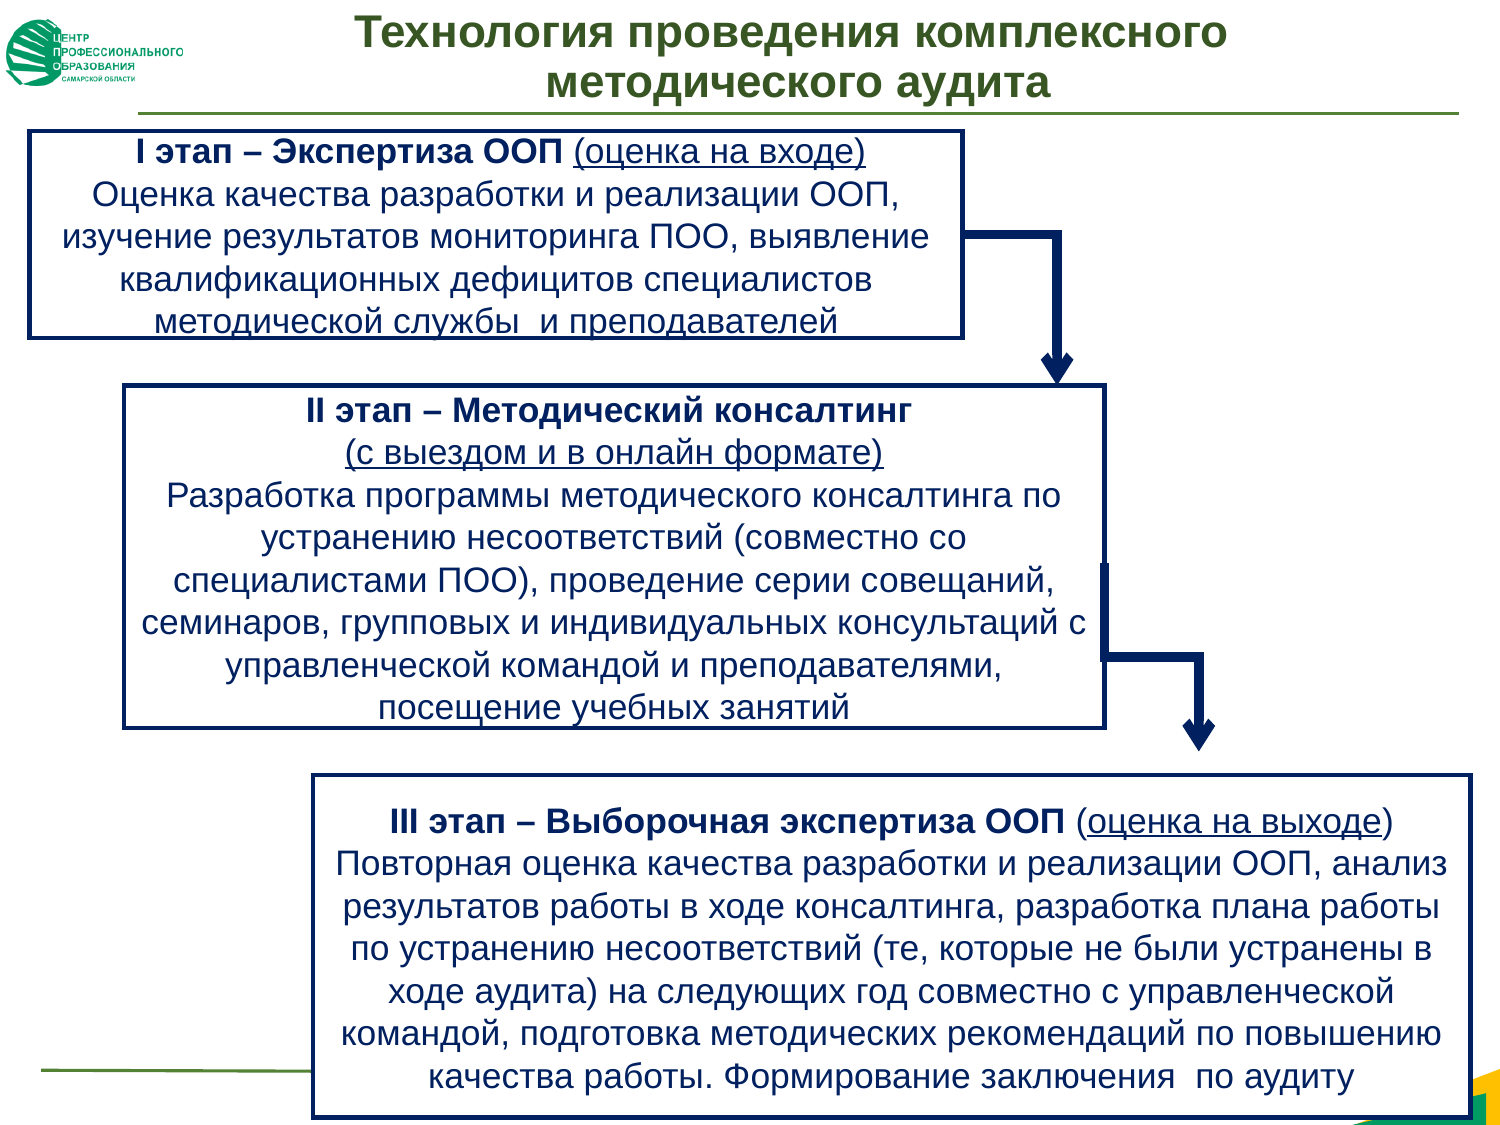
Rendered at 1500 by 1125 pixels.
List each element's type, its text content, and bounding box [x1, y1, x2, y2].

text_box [962, 234, 1058, 386]
picture [5, 19, 120, 86]
title Технология проведения комплексного методического аудита [120, 7, 1477, 109]
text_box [1057, 609, 1247, 705]
text_box III этап – Выборочная экспертиза ООП (оценка на выходе) Повторная оценка качества разработки и реализации ООП, анализ результатов работы в ходе консалтинга, разработка плана работы по устранению несоответствий (те, которые не были устранены в ходе аудита) на следующих год совместно с управленческой командой, подготовка методических рекомендаций по повышению качества работы. Формирование заключения по аудиту [312, 774, 1471, 1119]
text_box I этап – Экспертиза ООП (оценка на входе) Оценка качества разработки и реализации ООП, изучение результатов мониторинга ПОО, выявление квалификационных дефицитов специалистов методической службы и преподавателей [28, 130, 964, 339]
text_box II этап – Методический консалтинг (с выездом и в онлайн формате) Разработка программы методического консалтинга по устранению несоответствий (совместно со специалистами ПОО), проведение серии совещаний, семинаров, групповых и индивидуальных консультаций с управленческой командой и преподавателями, посещение учебных занятий [123, 384, 1105, 729]
